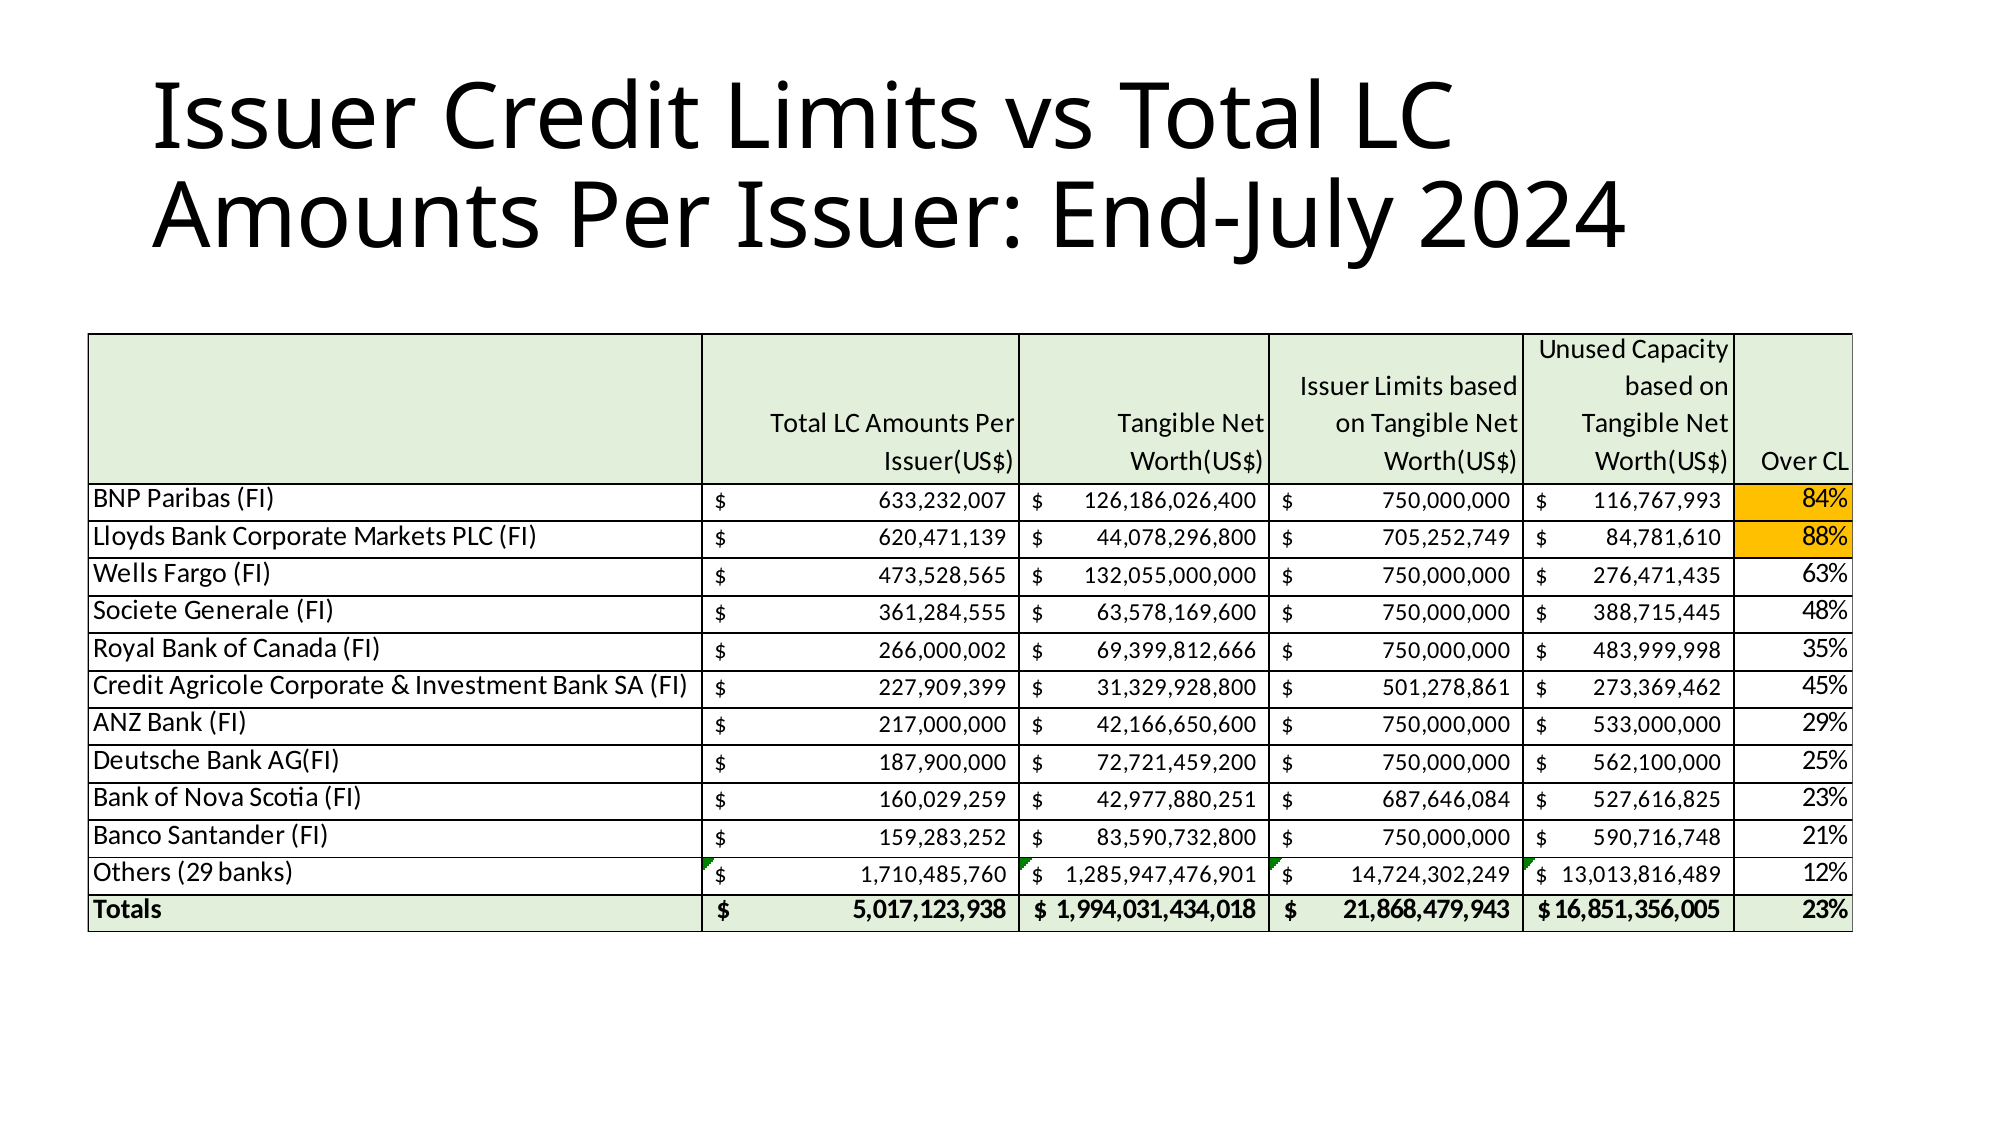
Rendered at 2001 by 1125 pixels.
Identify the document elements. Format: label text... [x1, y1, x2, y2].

picture [87, 333, 1855, 934]
title Issuer Credit Limits vs Total LC Amounts Per Issuer: End-July 2024 [137, 59, 1863, 278]
